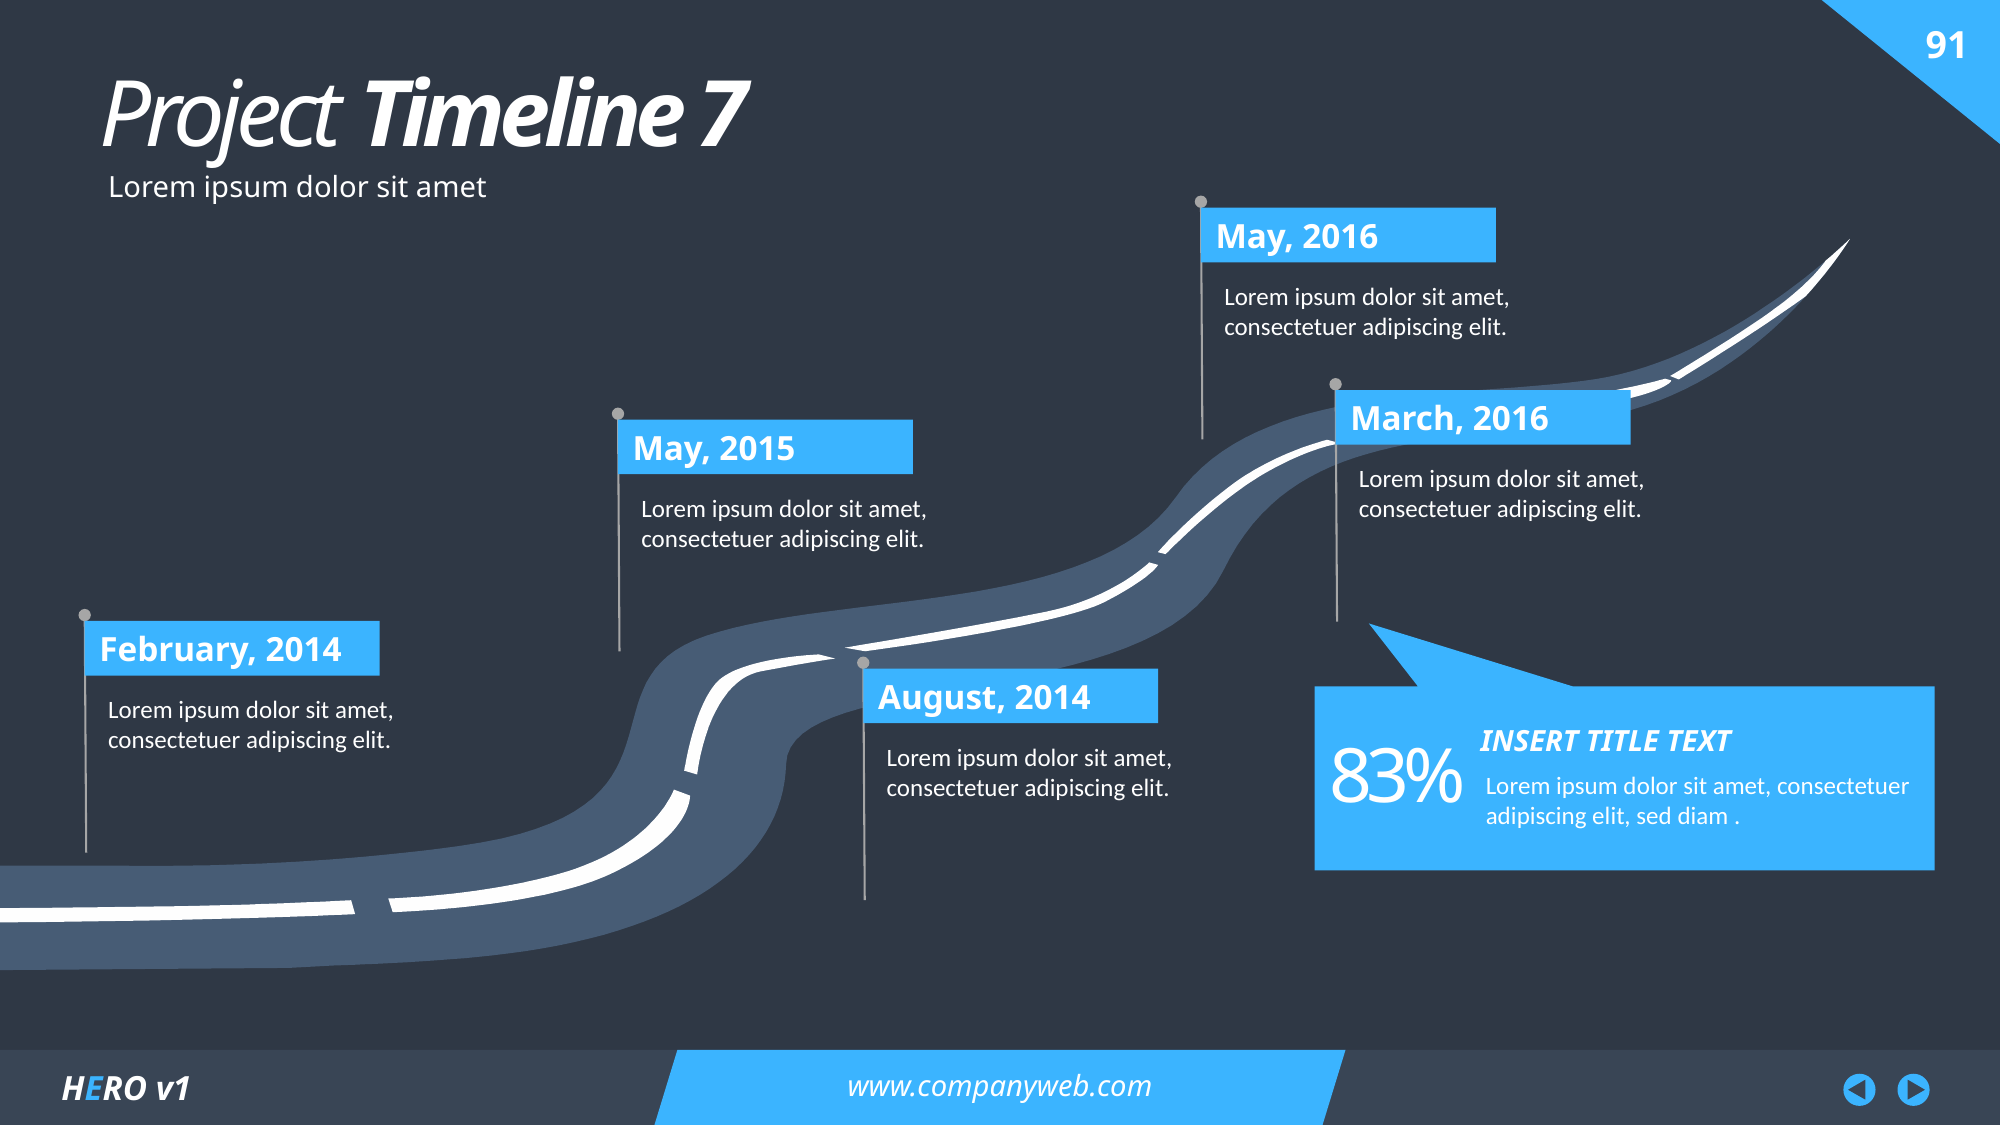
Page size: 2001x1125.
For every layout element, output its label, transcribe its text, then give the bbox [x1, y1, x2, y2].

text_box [617, 413, 980, 652]
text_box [1311, 686, 1936, 871]
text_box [1335, 384, 1697, 622]
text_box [863, 662, 1225, 901]
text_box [1200, 201, 1563, 440]
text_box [0, 238, 1850, 971]
text_box Project Timeline 7 [84, 63, 1171, 169]
text_box Lorem ipsum dolor sit amet [93, 169, 785, 207]
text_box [84, 614, 446, 853]
